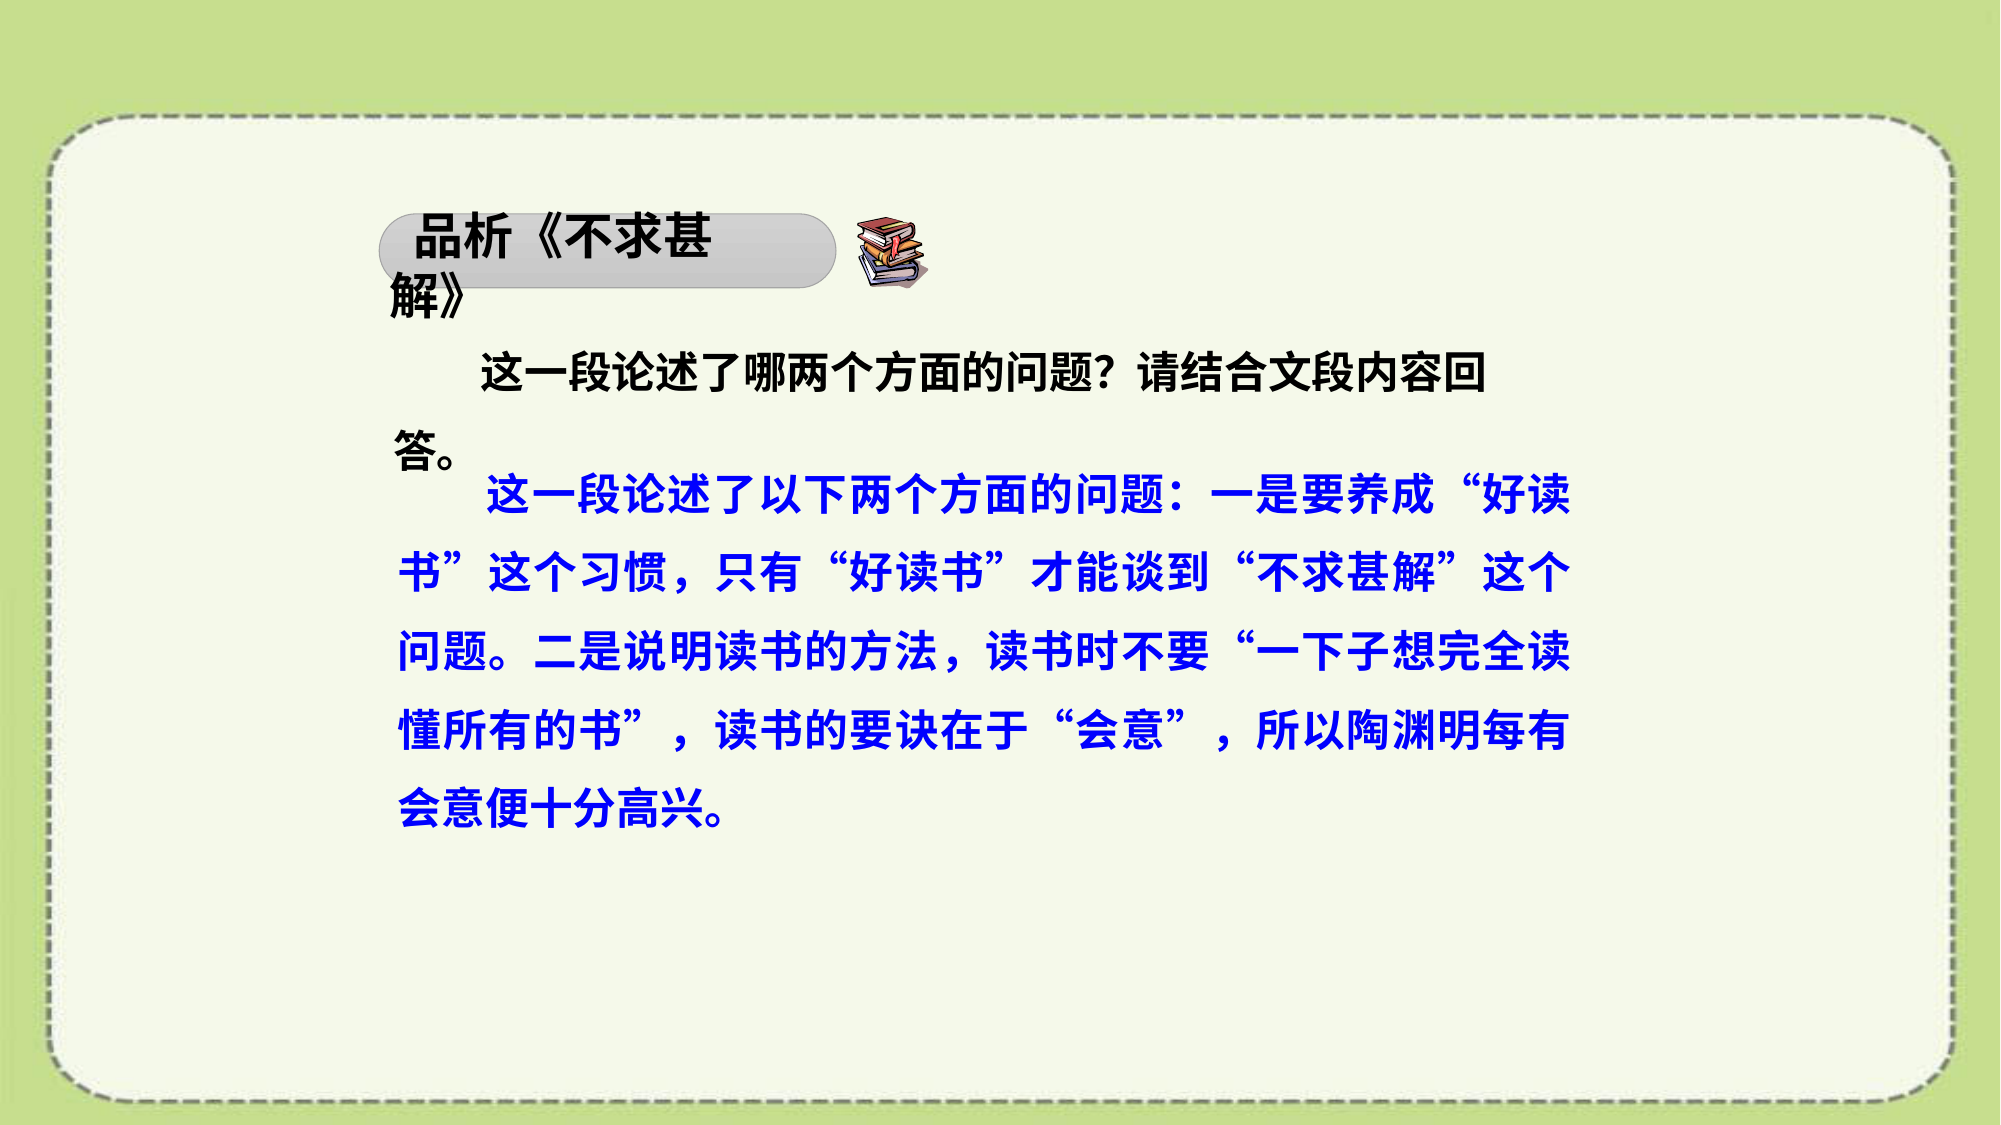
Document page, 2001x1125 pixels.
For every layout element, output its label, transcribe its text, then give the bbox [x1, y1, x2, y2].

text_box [374, 196, 929, 290]
text_box 这一段论述了以下两个方面的问题：一是要养成“好读书”这个习惯，只有“好读书”才能谈到“不求甚解”这个问题。二是说明读书的方法，读书时不要“一下子想完全读懂所有的书”，读书的要诀在于“会意”，所以陶渊明每有会意便十分高兴。 [383, 432, 1586, 841]
text_box 这一段论述了哪两个方面的问题？请结合文段内容回答。 [378, 311, 1578, 484]
picture [0, 0, 2001, 1125]
